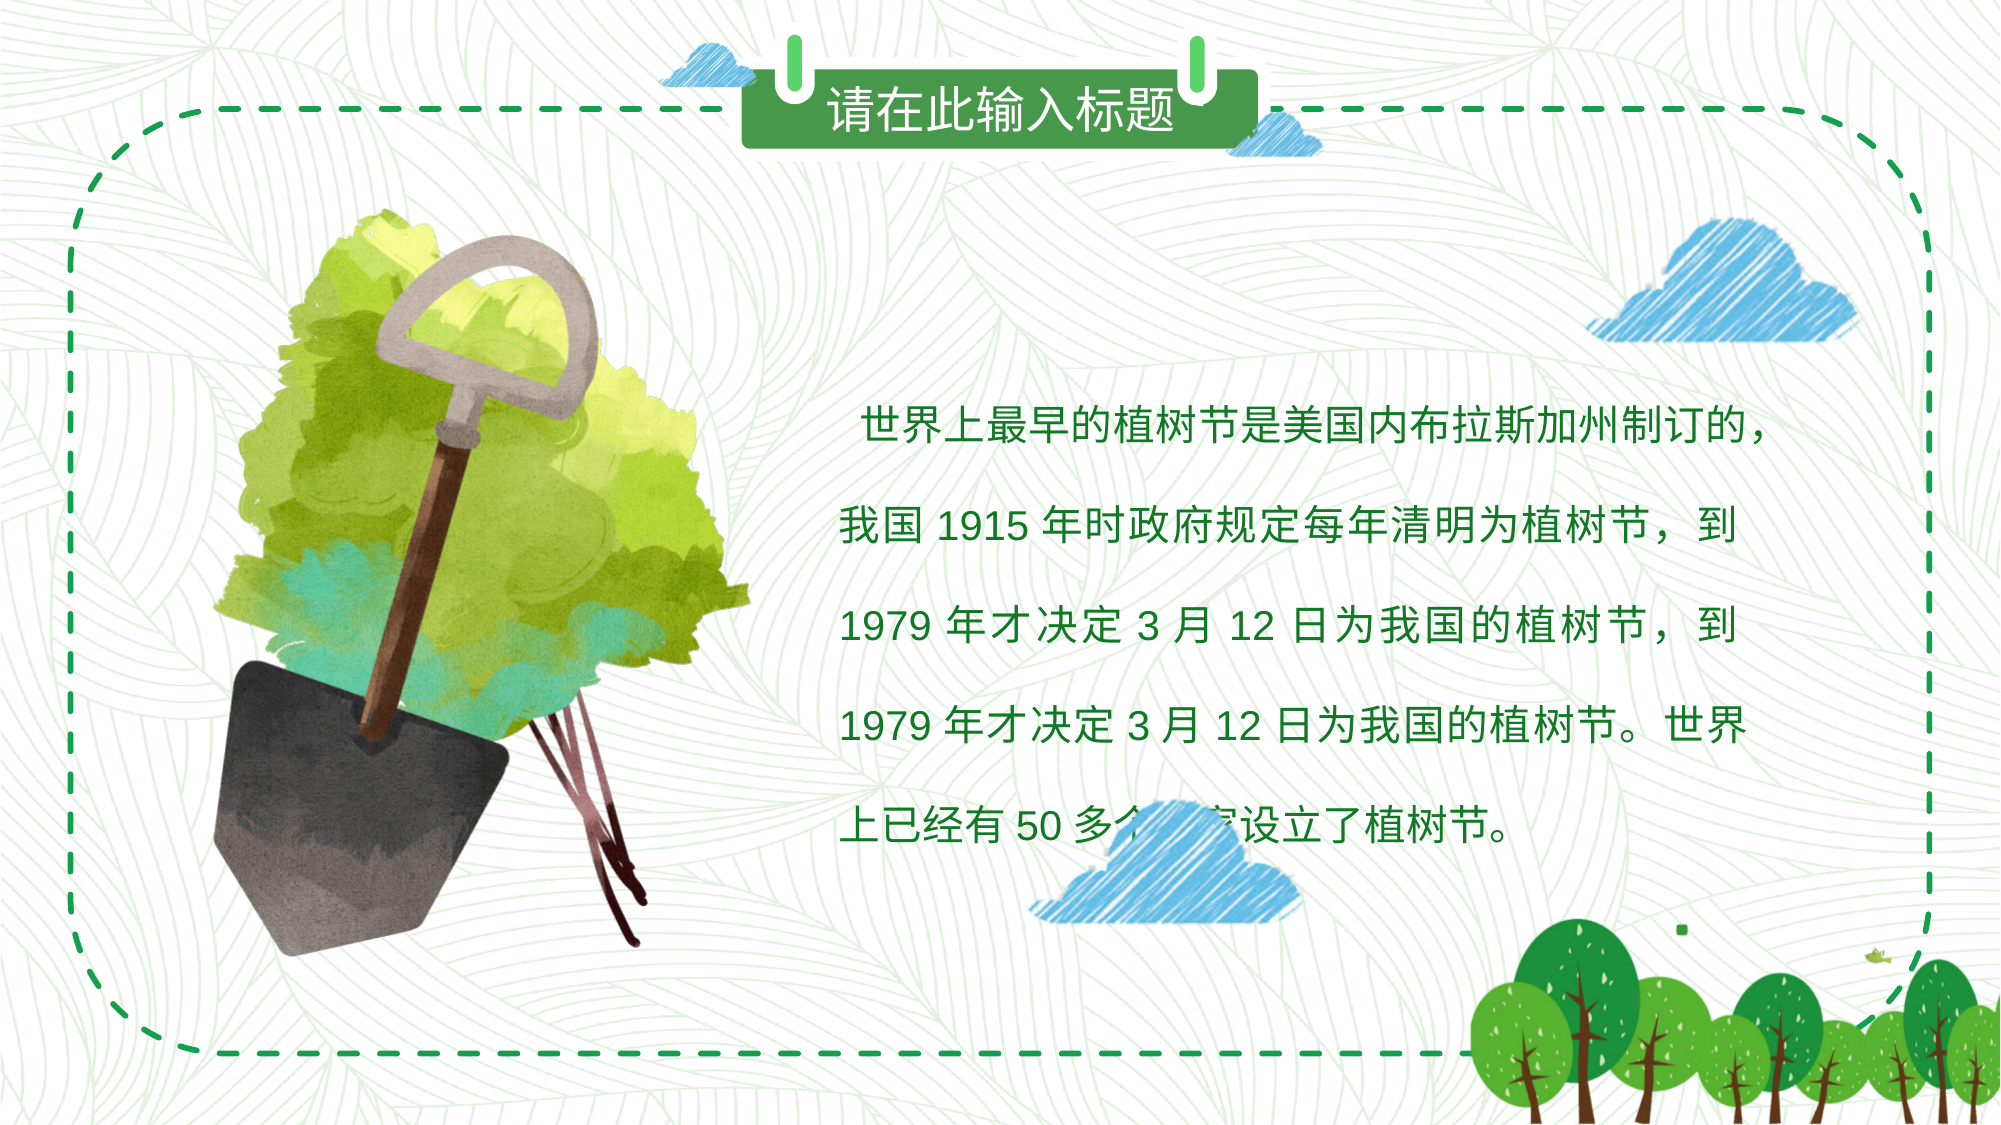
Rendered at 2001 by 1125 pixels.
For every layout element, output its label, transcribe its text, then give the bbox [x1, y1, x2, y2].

picture [3, 1, 2001, 1125]
text_box 世界上最早的植树节是美国内布拉斯加州制订的，我国1915年时政府规定每年清明为植树节，到1979年才决定3月12日为我国的植树节，到1979年才决定3月12日为我国的植树节。世界上已经有50多个国家设立了植树节。 [867, 341, 1764, 856]
